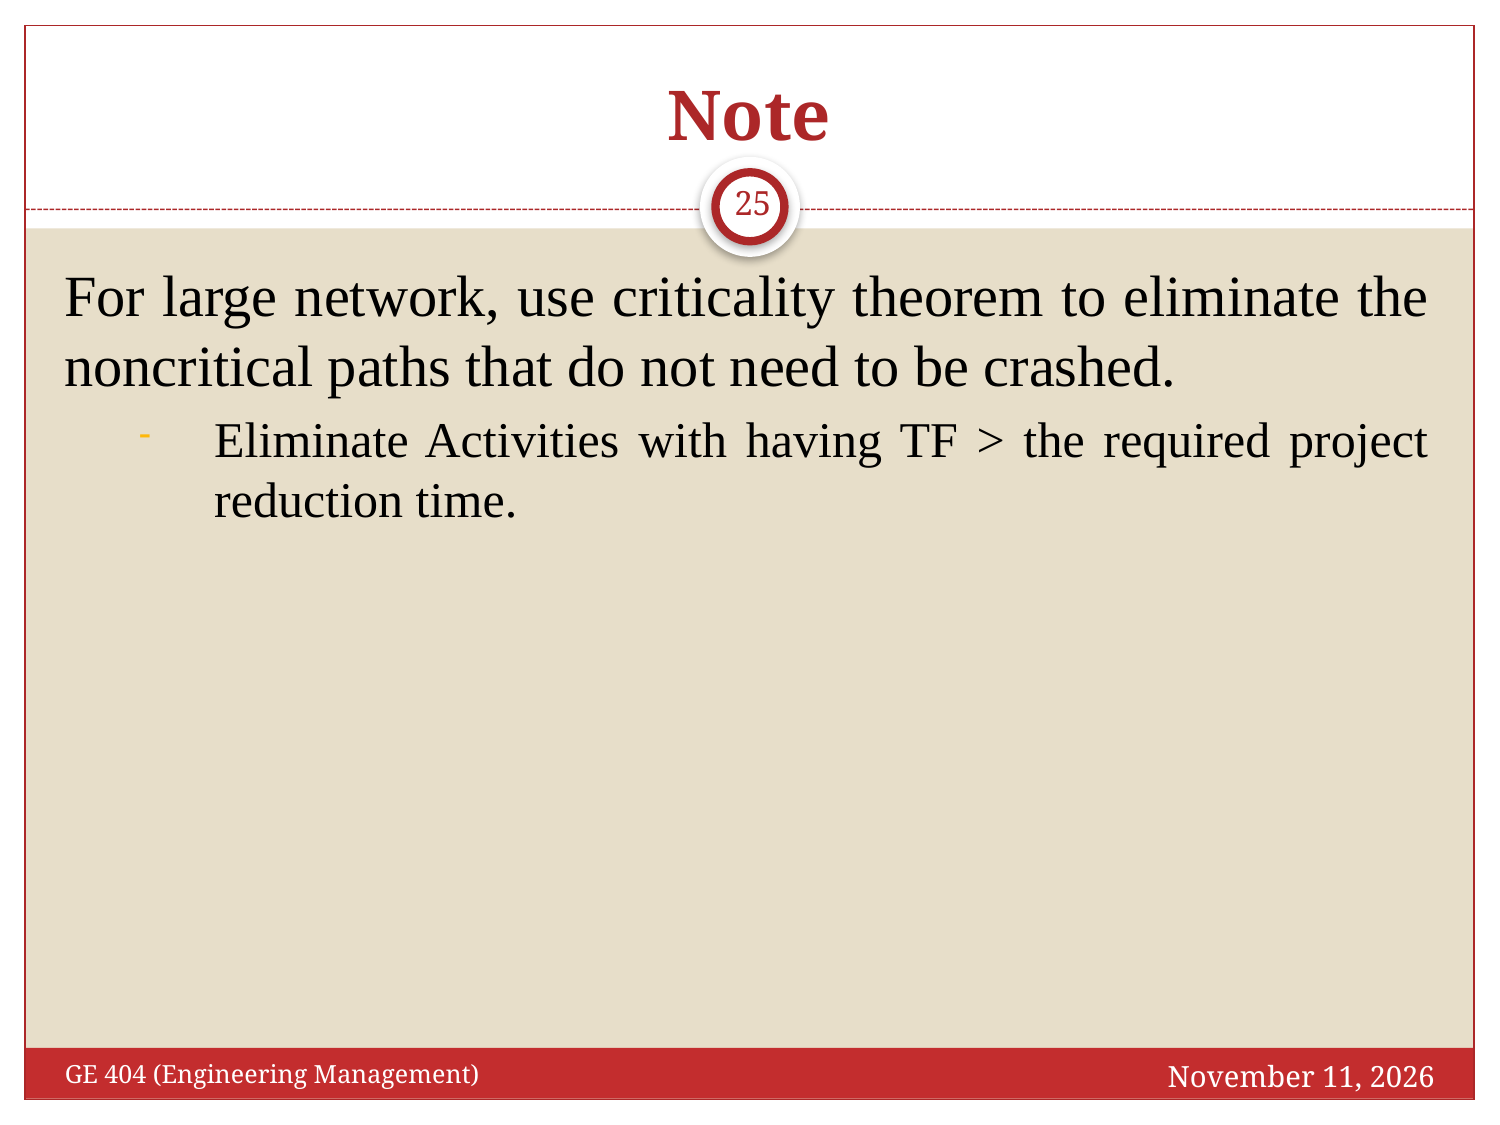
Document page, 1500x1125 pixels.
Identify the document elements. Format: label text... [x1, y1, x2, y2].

slide_number 25 [715, 168, 791, 241]
title Note [49, 37, 1450, 162]
list For large network, use criticality theorem to eliminate the noncritical paths that do not need to be crashed. Eliminate Activities with having TF > the required project reduction time. [49, 250, 1445, 1001]
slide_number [950, 1050, 1450, 1111]
footer GE 404 (Engineering Management) [50, 1051, 638, 1112]
